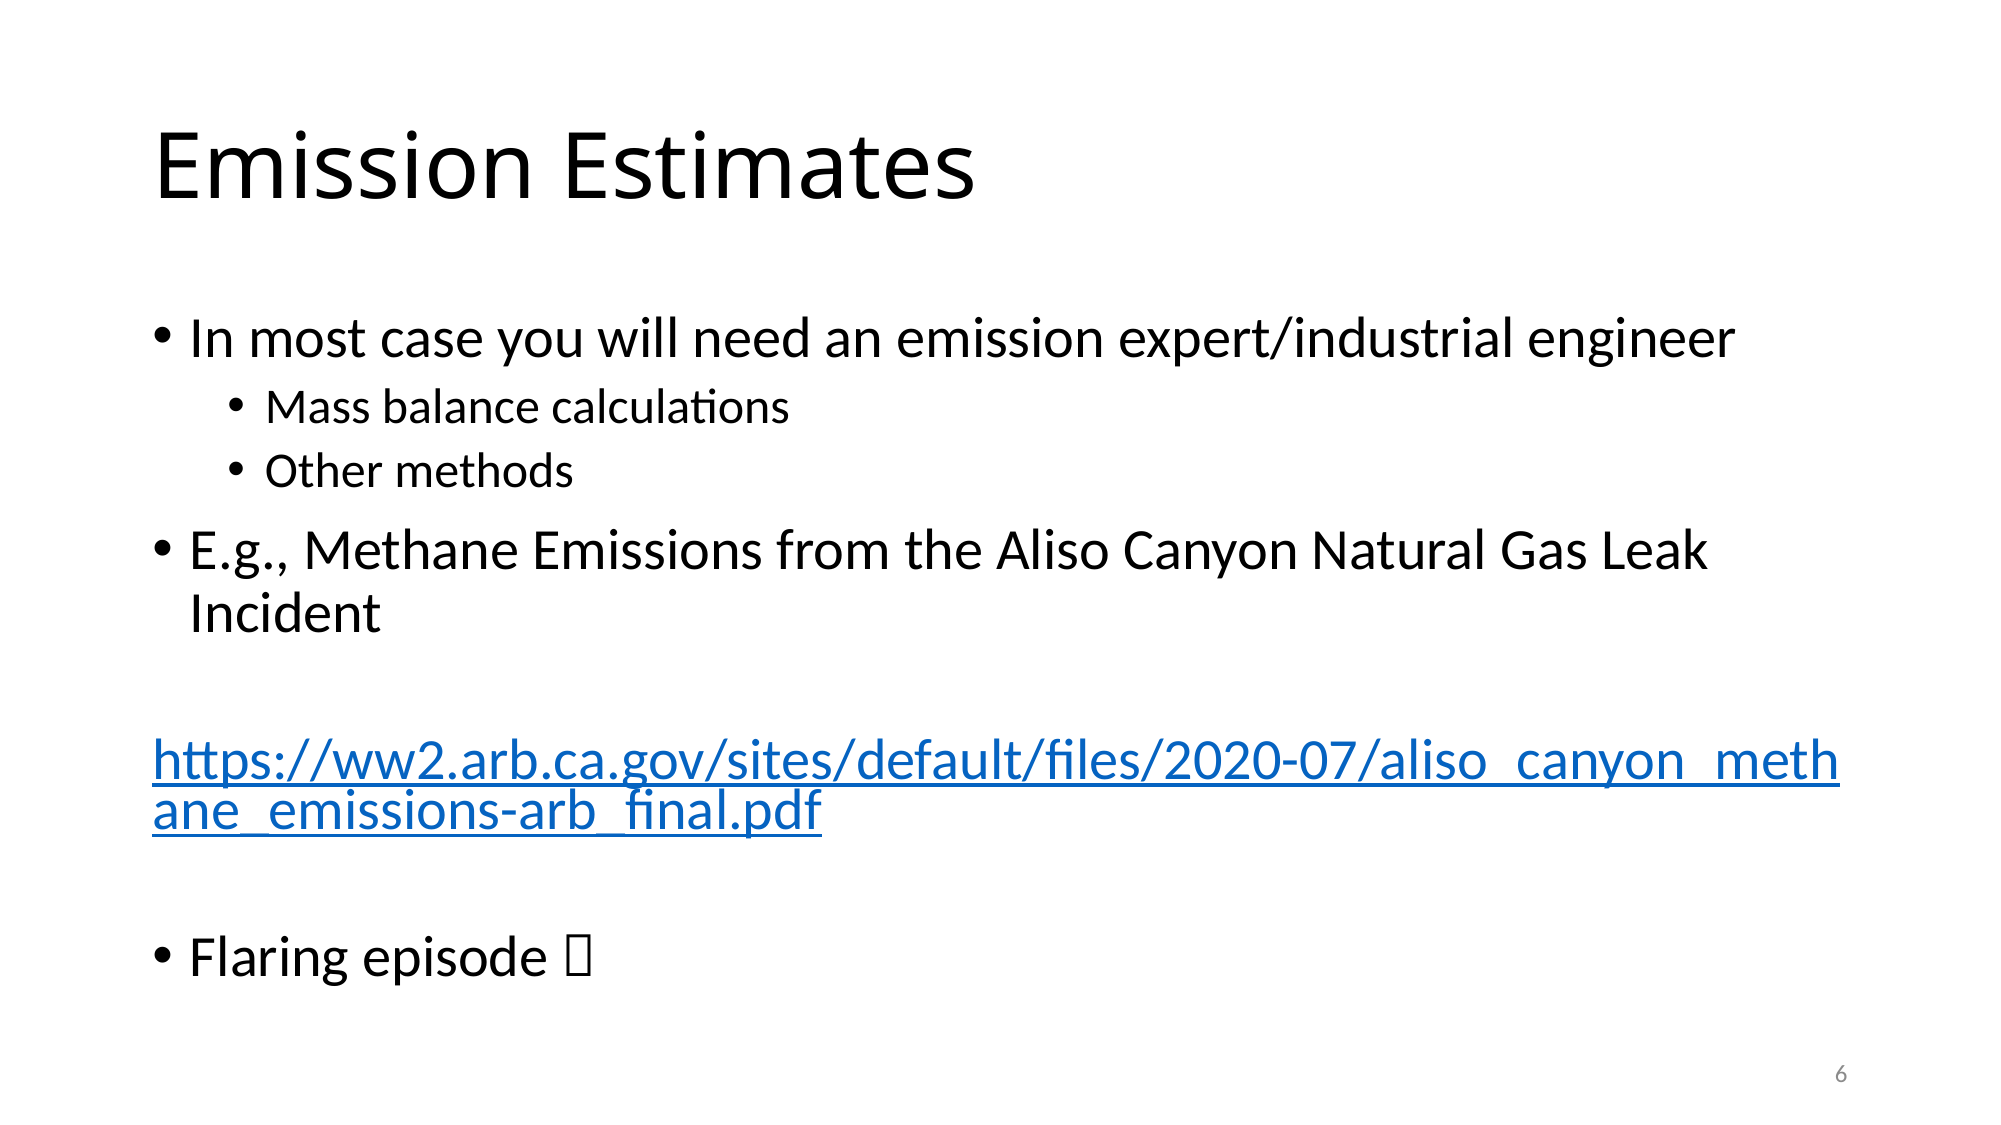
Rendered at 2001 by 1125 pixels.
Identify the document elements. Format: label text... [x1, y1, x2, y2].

slide_number 6 [1412, 1042, 1863, 1103]
title Emission Estimates [137, 59, 1863, 278]
list In most case you will need an emission expert/industrial engineer Mass balance calculations Other methods E.g., Methane Emissions from the Aliso Canyon Natural Gas Leak Incident https://ww2.arb.ca.gov/sites/default/files/2020-07/aliso_canyon_methane_emissions-arb_final.pdf Flaring episode  [137, 299, 1863, 1014]
